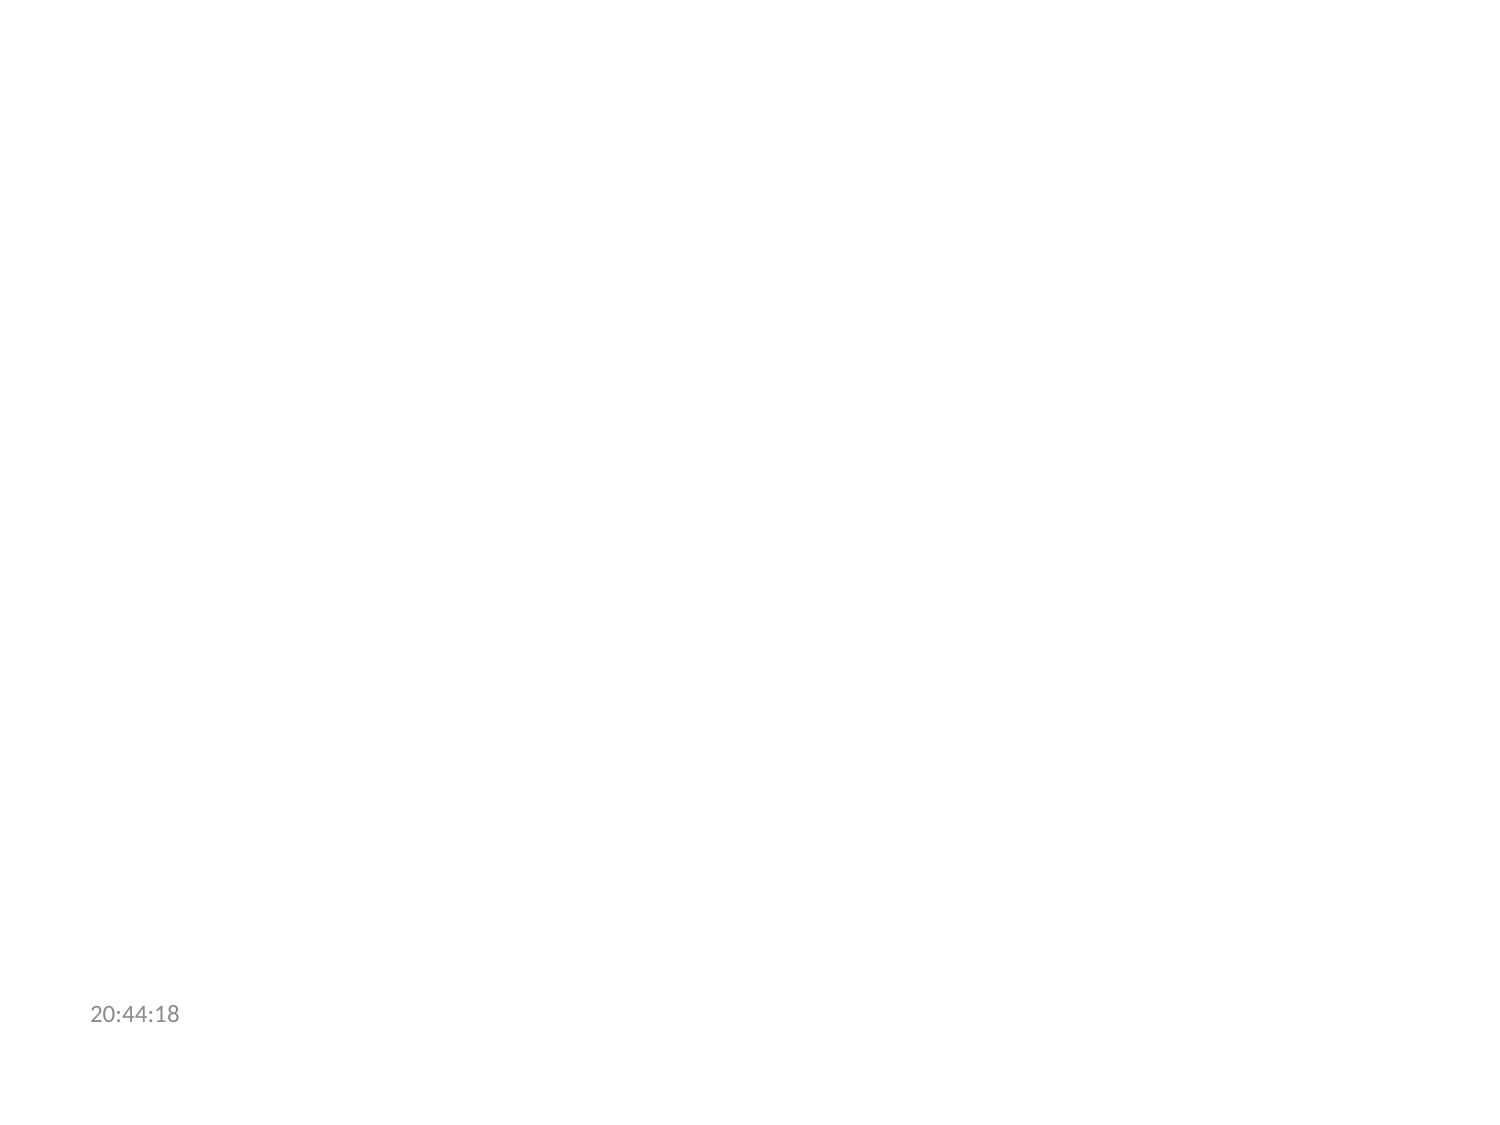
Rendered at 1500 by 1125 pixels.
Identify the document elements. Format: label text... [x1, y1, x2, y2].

text_box 15:35:09 [75, 982, 425, 1043]
